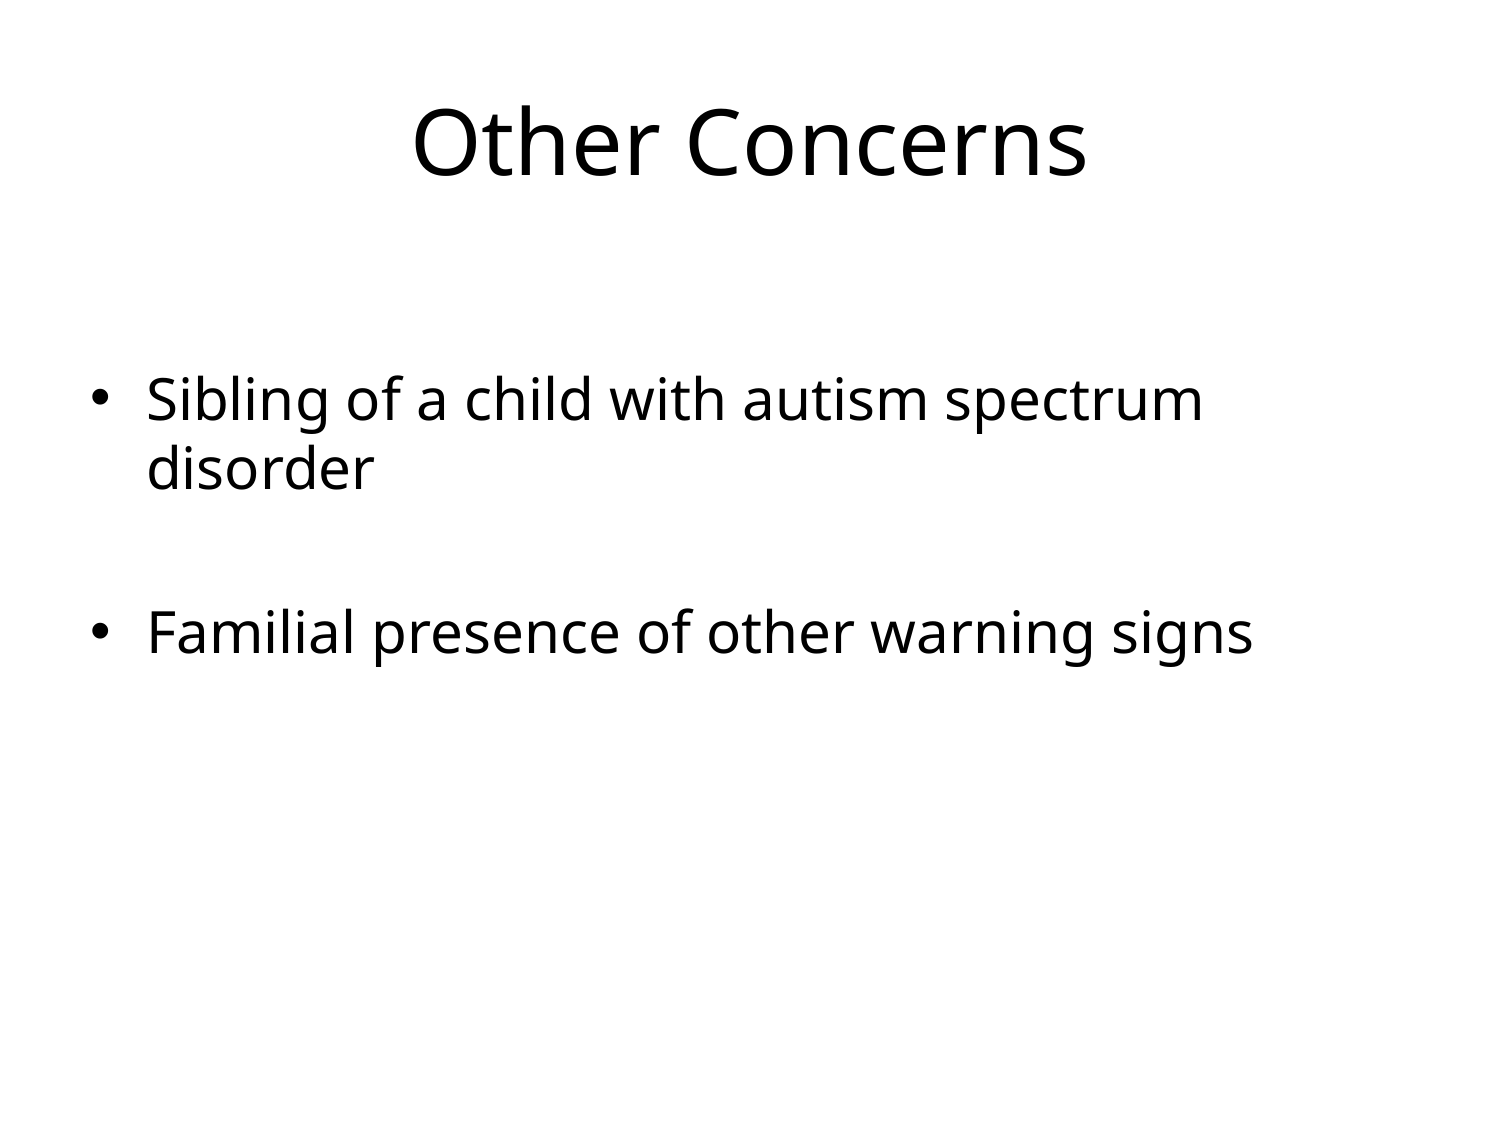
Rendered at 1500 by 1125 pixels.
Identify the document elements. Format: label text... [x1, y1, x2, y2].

title Other Concerns [75, 45, 1425, 233]
list Sibling of a child with autism spectrum disorder Familial presence of other warning signs [75, 262, 1425, 1005]
